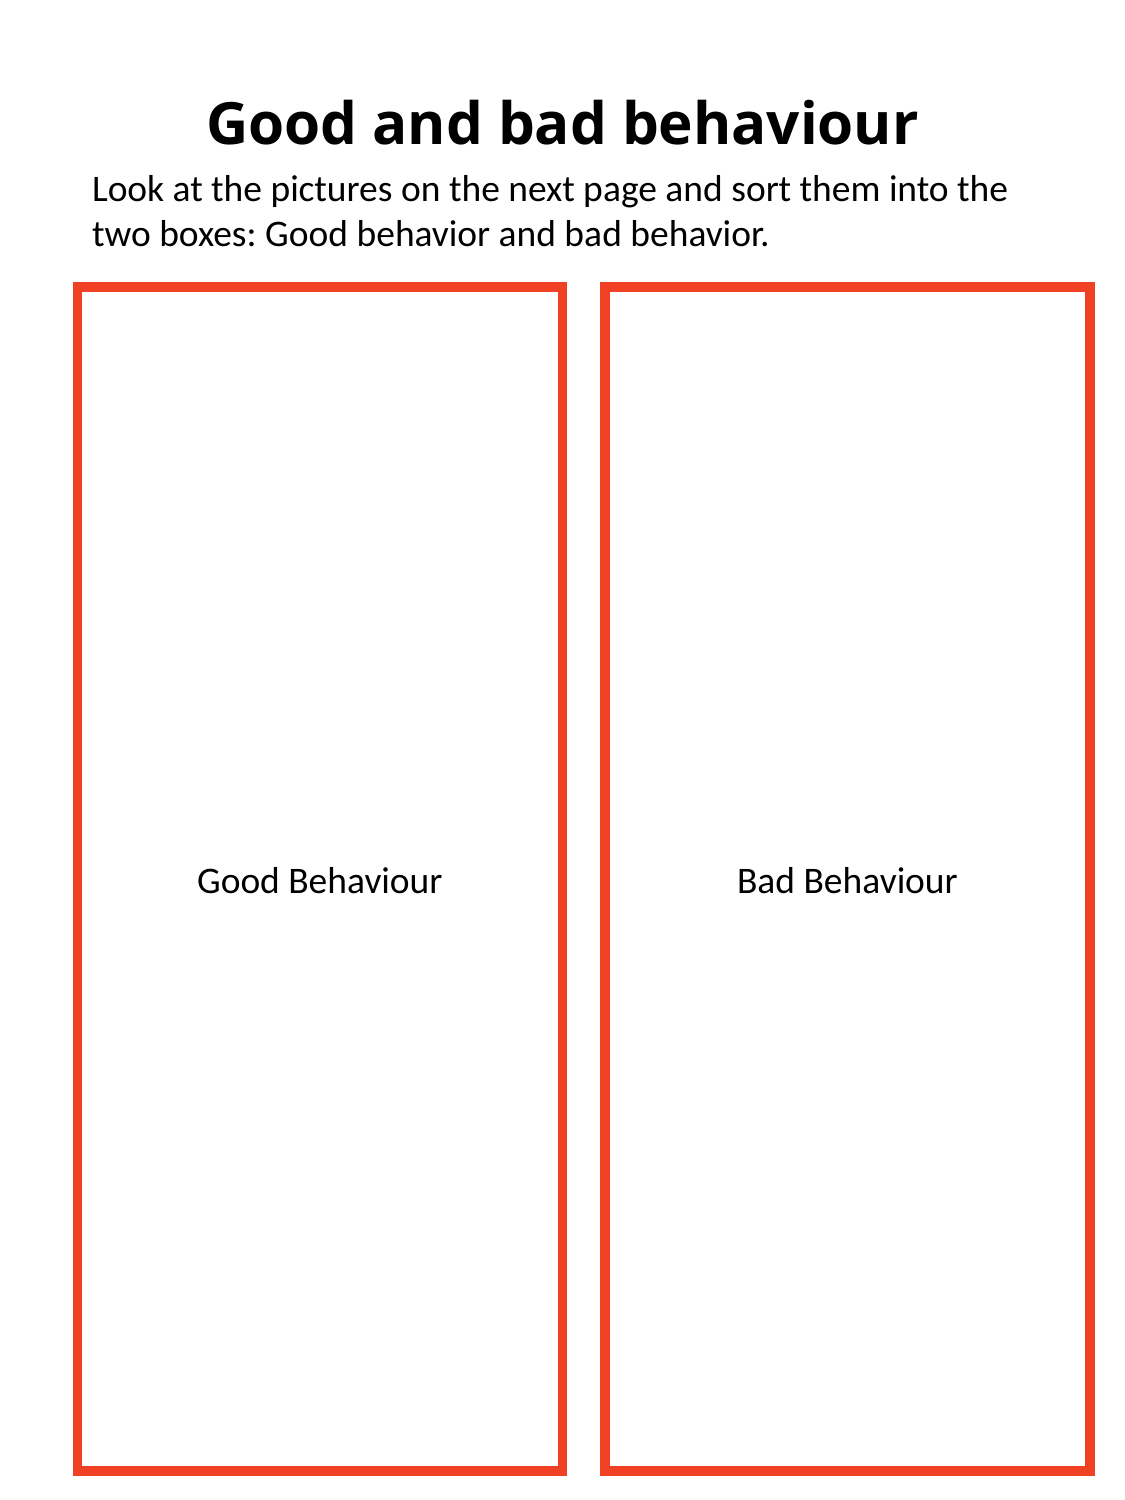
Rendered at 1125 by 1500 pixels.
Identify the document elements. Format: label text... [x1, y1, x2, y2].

text_box Bad Behaviour [604, 286, 1091, 1472]
text_box Look at the pictures on the next page and sort them into the two boxes: Good behavior and bad behavior. [77, 156, 1048, 262]
title Good and bad behaviour [77, 73, 1048, 156]
text_box Good Behaviour [76, 286, 563, 1472]
